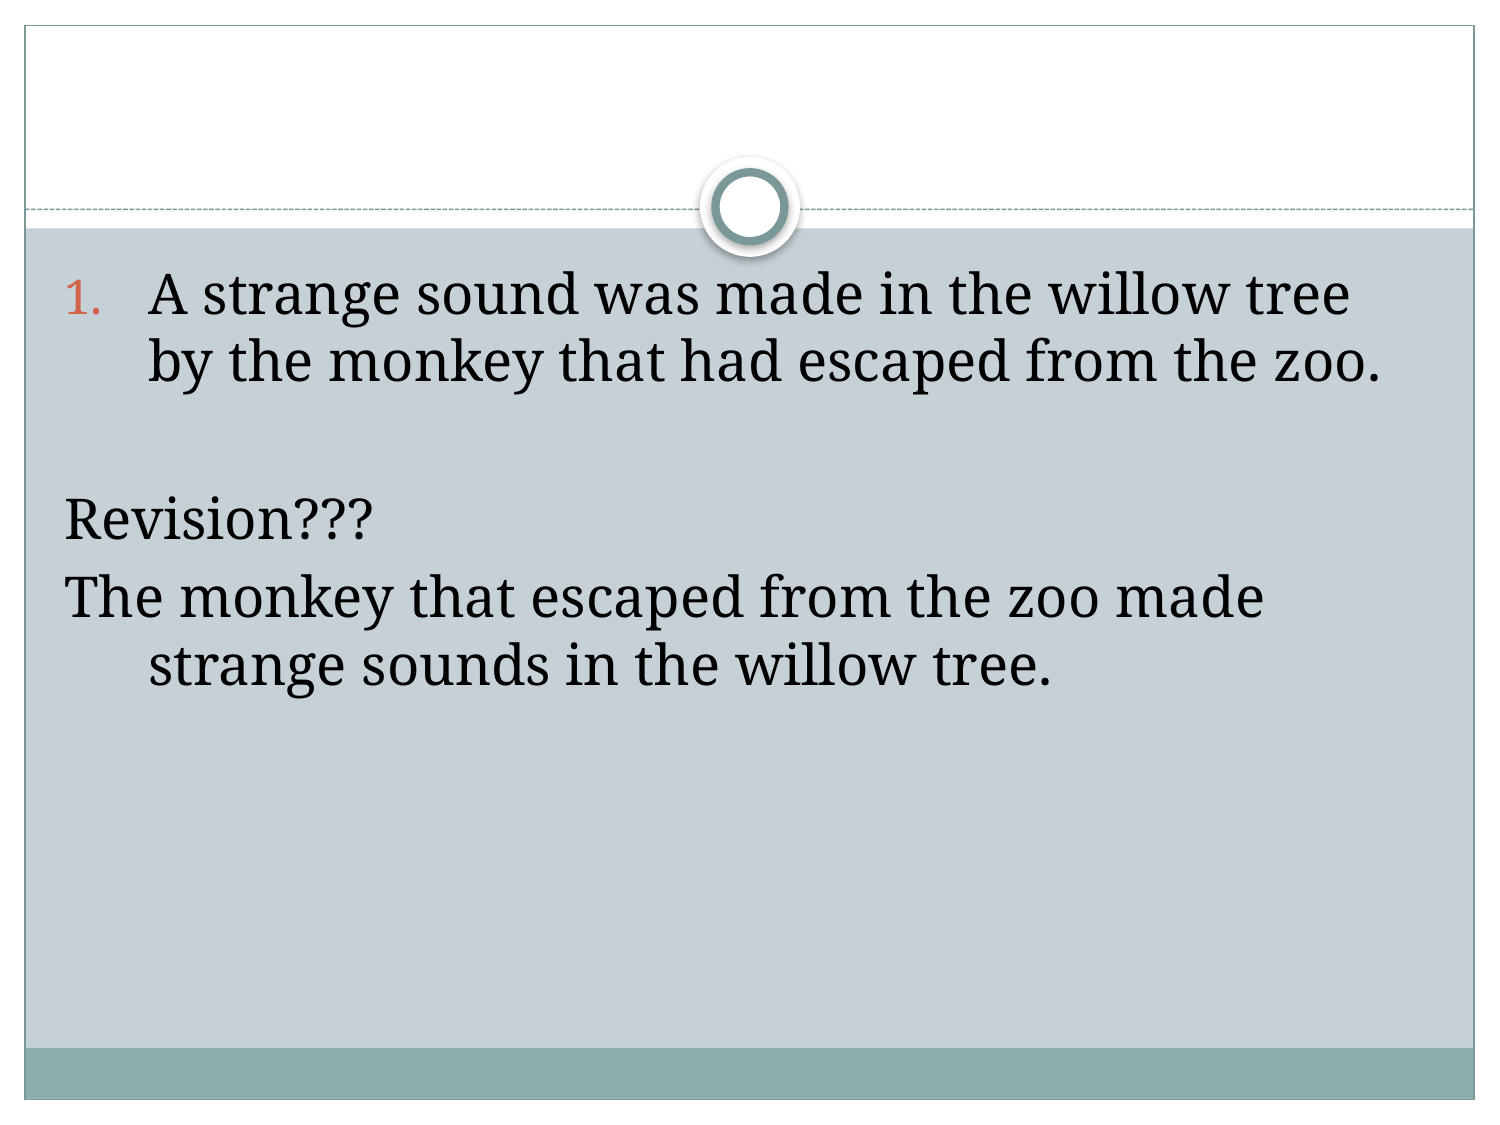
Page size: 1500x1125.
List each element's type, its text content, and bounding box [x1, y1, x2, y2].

list A strange sound was made in the willow tree by the monkey that had escaped from the zoo. Revision??? The monkey that escaped from the zoo made strange sounds in the willow tree. [49, 250, 1445, 1001]
